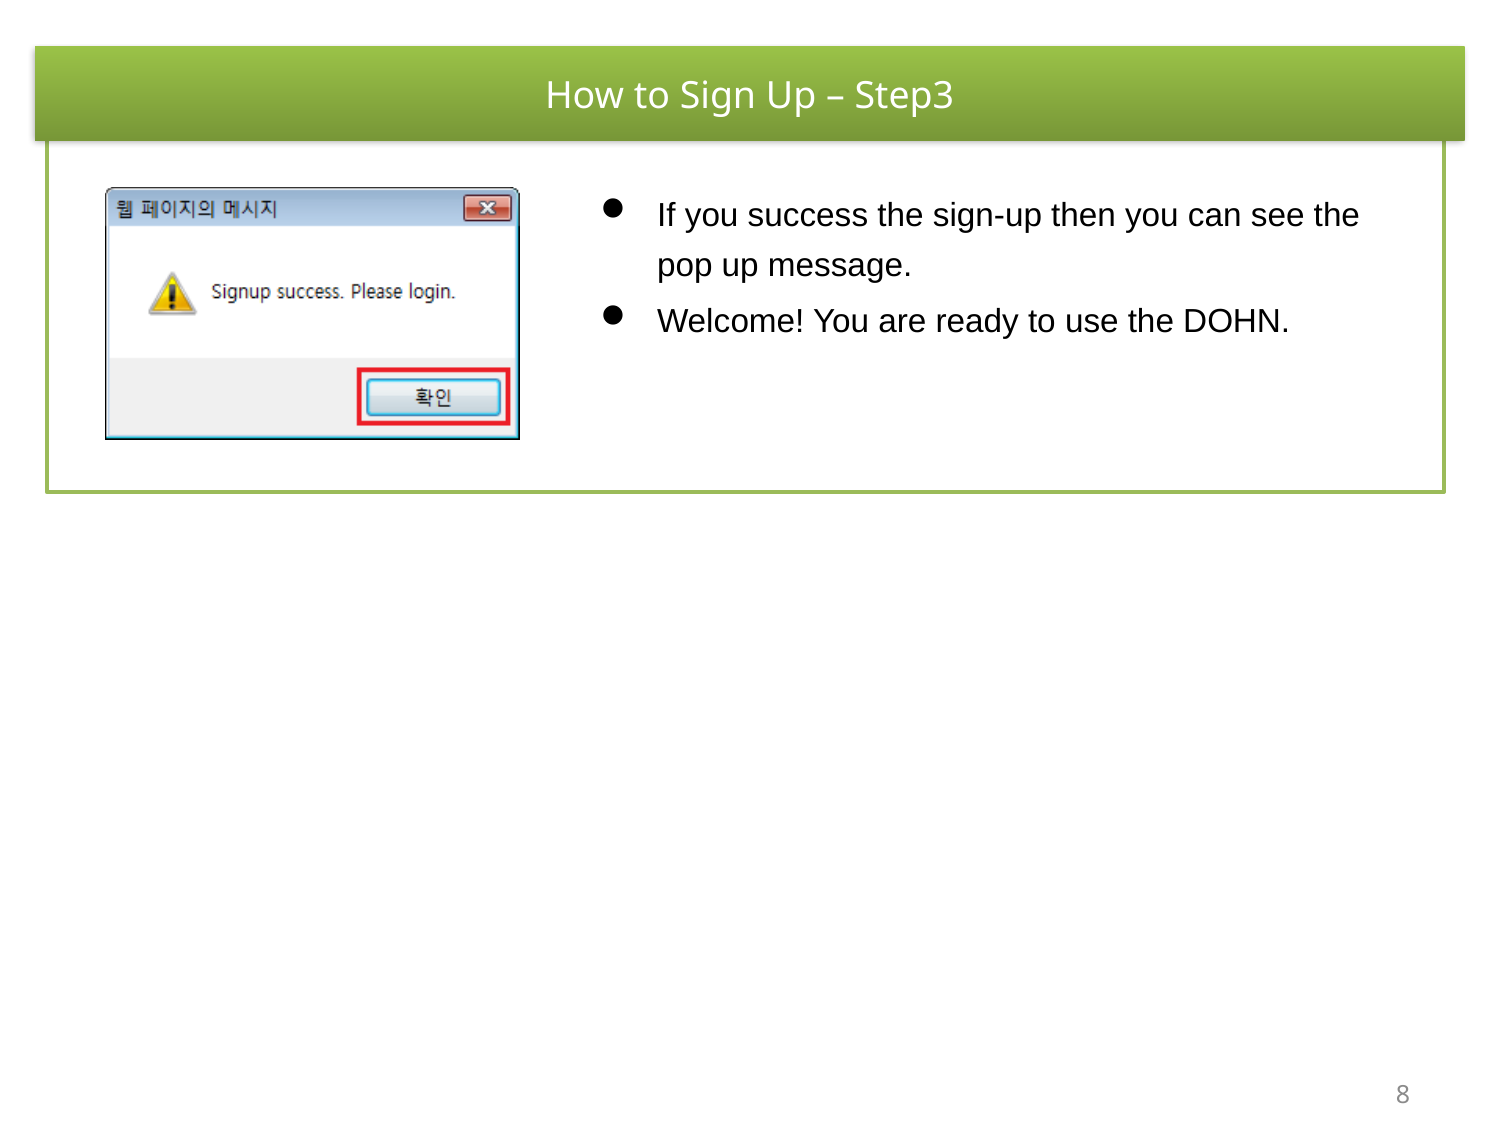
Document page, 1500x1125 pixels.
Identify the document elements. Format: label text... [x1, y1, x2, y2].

text_box [45, 149, 1446, 494]
slide_number 8 [1074, 1065, 1425, 1125]
picture [105, 187, 521, 440]
text_box How to Sign Up – Step3 [35, 46, 1465, 141]
text_box If you success the sign-up then you can see the pop up message. Welcome! You are ready to use the DOHN. [585, 175, 1407, 434]
